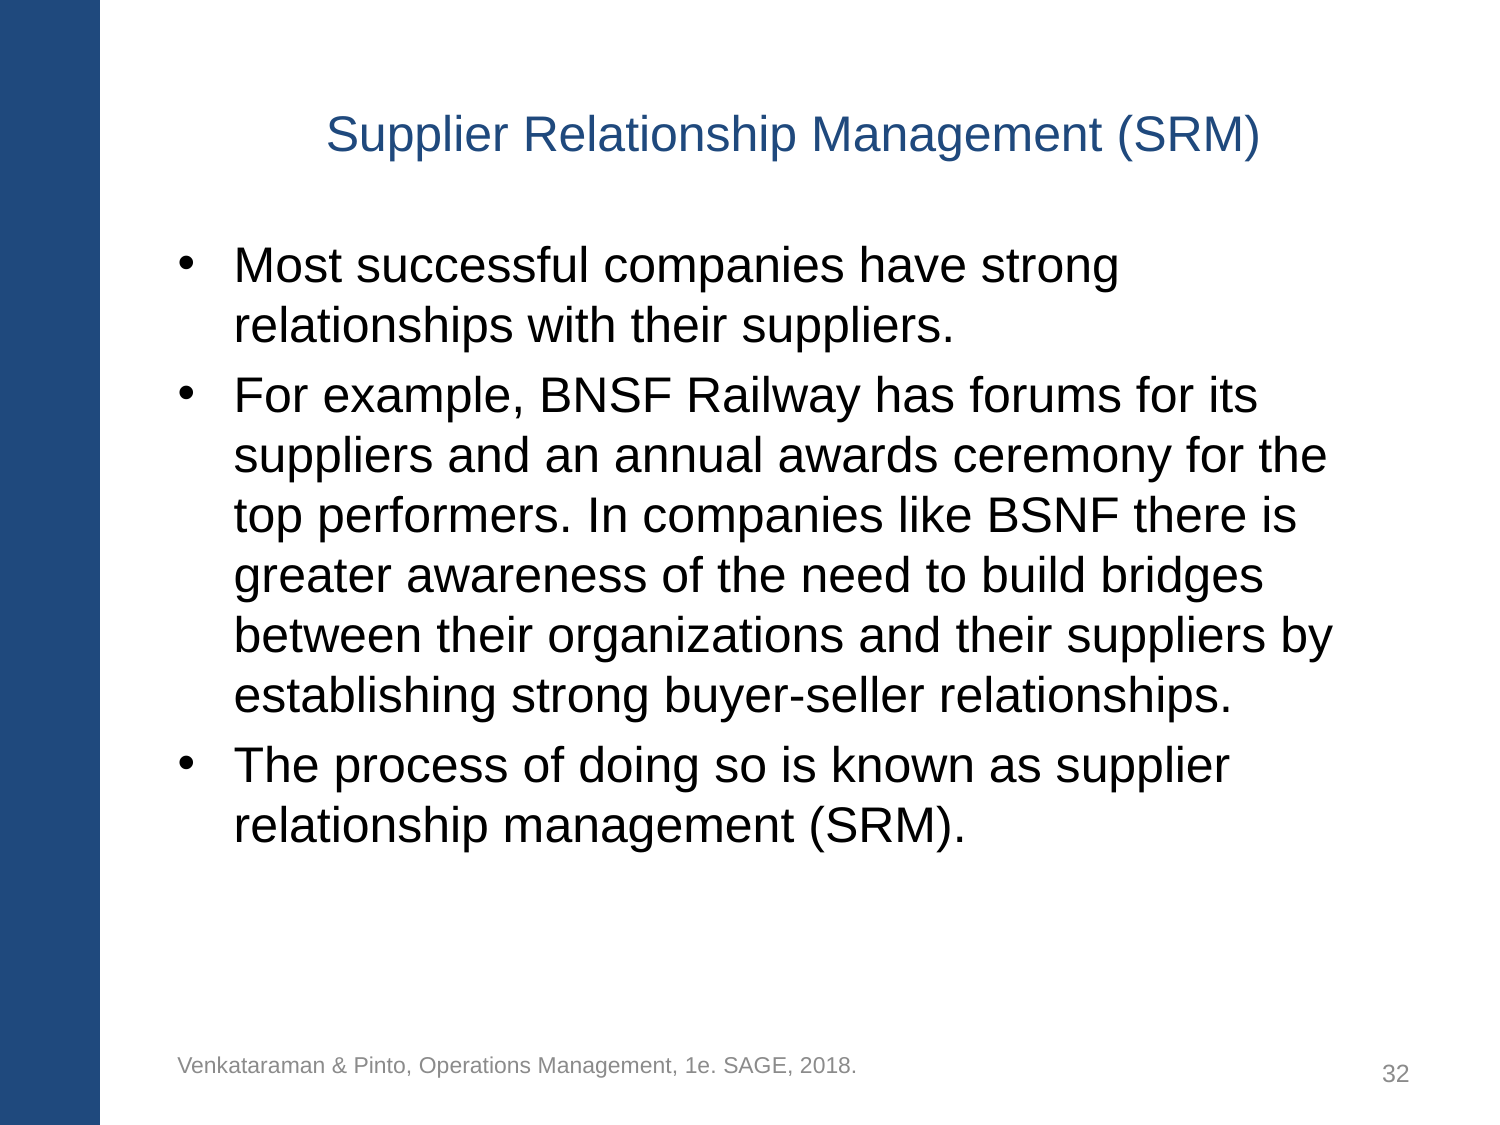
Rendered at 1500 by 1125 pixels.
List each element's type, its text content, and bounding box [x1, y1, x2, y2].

list Most successful companies have strong relationships with their suppliers. For example, BNSF Railway has forums for its suppliers and an annual awards ceremony for the top performers. In companies like BSNF there is greater awareness of the need to build bridges between their organizations and their suppliers by establishing strong buyer-seller relationships. The process of doing so is known as supplier relationship management (SRM). [162, 224, 1425, 1013]
footer Venkataraman & Pinto, Operations Management, 1e. SAGE, 2018. [162, 1042, 1313, 1103]
title Supplier Relationship Management (SRM) [162, 37, 1425, 224]
slide_number 32 [1350, 1042, 1425, 1103]
